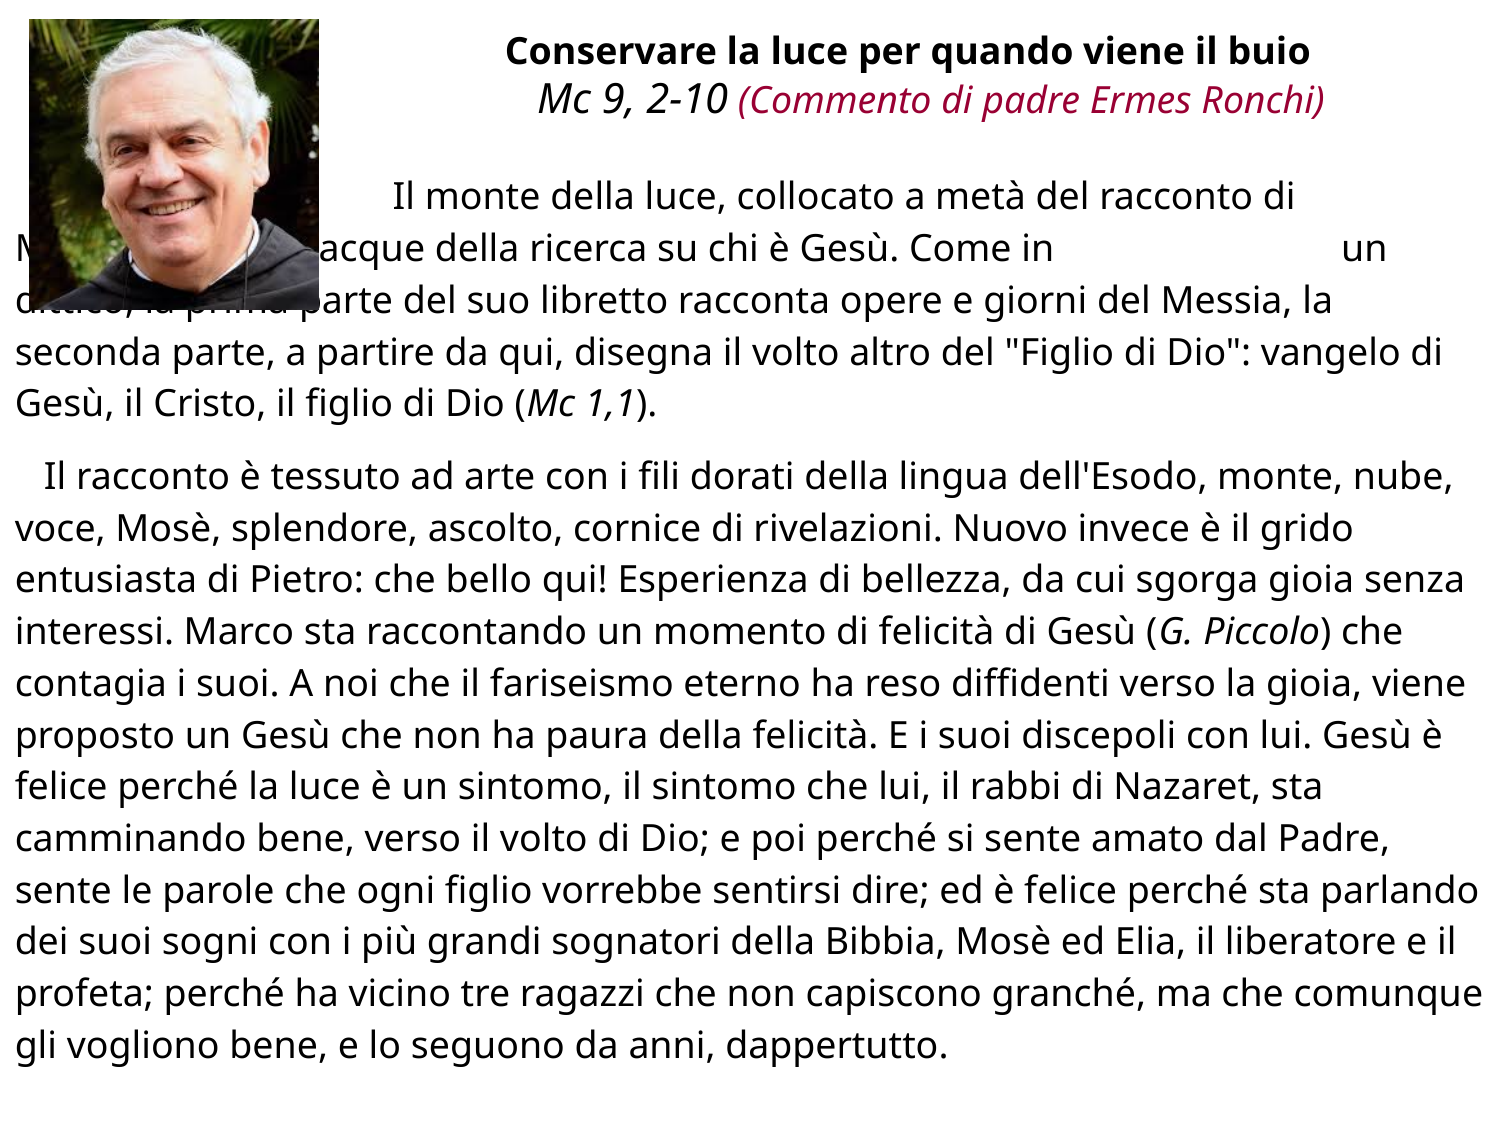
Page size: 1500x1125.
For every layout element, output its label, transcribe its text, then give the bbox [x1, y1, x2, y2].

picture [29, 19, 319, 310]
text_box Conservare la luce per quando viene il buio Mc 9, 2-10 (Commento di padre Ermes Ronchi) [490, 19, 1500, 130]
text_box [374, 220, 1500, 271]
text_box Il monte della luce, collocato a metà del racconto di Marco, è lo spartiacque della ricerca su chi è Gesù. Come in un dittico, la prima parte del suo libretto racconta opere e giorni del Messia, la seconda parte, a partire da qui, disegna il volto altro del "Figlio di Dio": vangelo di Gesù, il Cristo, il figlio di Dio (Mc 1,1). Il racconto è tessuto ad arte con i fili dorati della lingua dell'Esodo, monte, nube, voce, Mosè, splendore, ascolto, cornice di rivelazioni. Nuovo invece è il grido entusiasta di Pietro: che bello qui! Esperienza di bellezza, da cui sgorga gioia senza interessi. Marco sta raccontando un momento di felicità di Gesù (G. Piccolo) che contagia i suoi. A noi che il fariseismo eterno ha reso diffidenti verso la gioia, viene proposto un Gesù che non ha paura della felicità. E i suoi discepoli con lui. Gesù è felice perché la luce è un sintomo, il sintomo che lui, il rabbi di Nazaret, sta camminando bene, verso il volto di Dio; e poi perché si sente amato dal Padre, sente le parole che ogni figlio vorrebbe sentirsi dire; ed è felice perché sta parlando dei suoi sogni con i più grandi sognatori della Bibbia, Mosè ed Elia, il liberatore e il profeta; perché ha vicino tre ragazzi che non capiscono granché, ma che comunque gli vogliono bene, e lo seguono da anni, dappertutto. [0, 158, 1500, 799]
text_box Il monte della luce, collocato a metà del racconto di Marco, è lo spartiacque della ricerca su chi è Gesù. Come in un dittico, la prima parte del suo libretto racconta opere e giorni del Messia, la seconda parte, a partire da qui, disegna il volto altro del "Figlio di Dio": vangelo di Gesù, il Cristo, il figlio di Dio (Mc 1,1). Il racconto è tessuto ad arte con i fili dorati della lingua dell'Esodo, monte, nube, voce, Mosè, splendore, ascolto, cornice di rivelazioni. Nuovo invece è il grido entusiasta di Pietro: che bello qui! Esperienza di bellezza, da cui sgorga gioia senza interessi. Marco sta raccontando un momento di felicità di Gesù (G. Piccolo) che contagia i suoi. A noi che il fariseismo eterno ha reso diffidenti verso la gioia, viene proposto un Gesù che non ha paura della felicità. E i suoi discepoli con lui. Gesù è felice perché la luce è un sintomo, il sintomo che lui, il rabbi di Nazaret, sta camminando bene, verso il volto di Dio; e poi perché si sente amato dal Padre, sente le parole che ogni figlio vorrebbe sentirsi dire; ed è felice perché sta parlando dei suoi sogni con i più grandi sognatori della Bibbia, Mosè ed Elia, il liberatore e il profeta; perché ha vicino tre ragazzi che non capiscono granché, ma che comunque gli vogliono bene, e lo seguono da anni, dappertutto. [0, 801, 1500, 1074]
